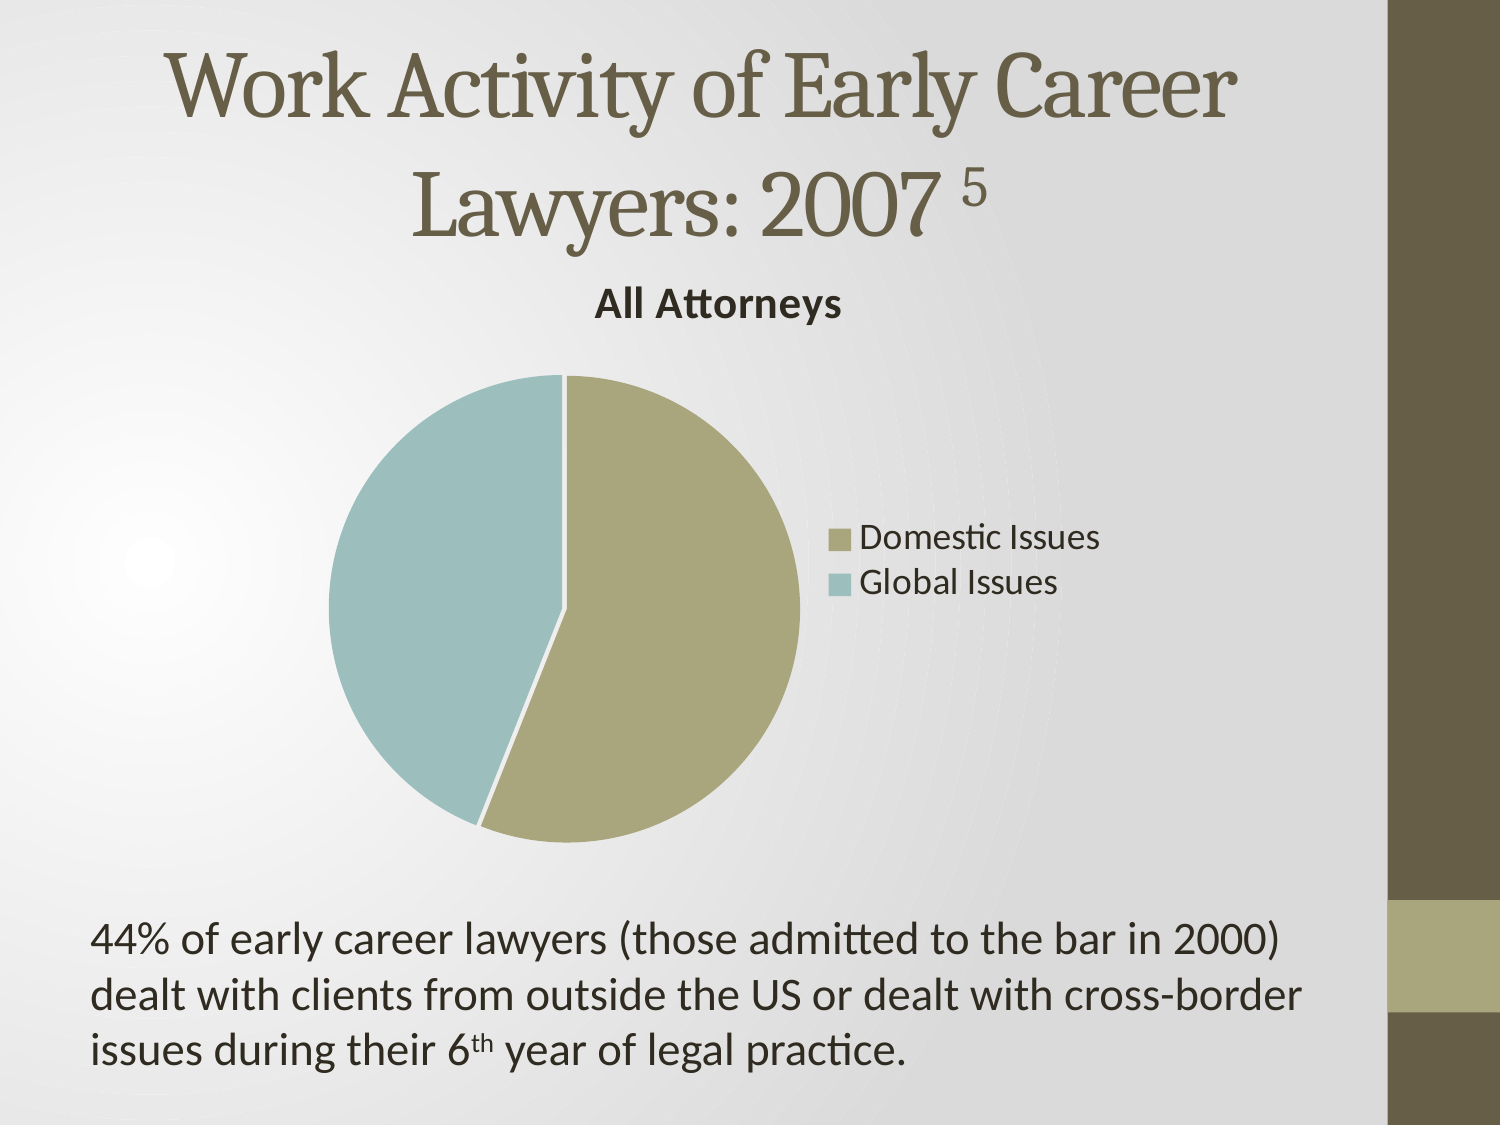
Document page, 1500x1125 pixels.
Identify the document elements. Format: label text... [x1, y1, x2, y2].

title Work Activity of Early Career Lawyers: 2007 5 [75, 45, 1325, 233]
text_box 44% of early career lawyers (those admitted to the bar in 2000) dealt with clients from outside the US or dealt with cross-border issues during their 6th year of legal practice. [75, 900, 1325, 1088]
list [75, 262, 1325, 900]
chart [311, 249, 1126, 876]
